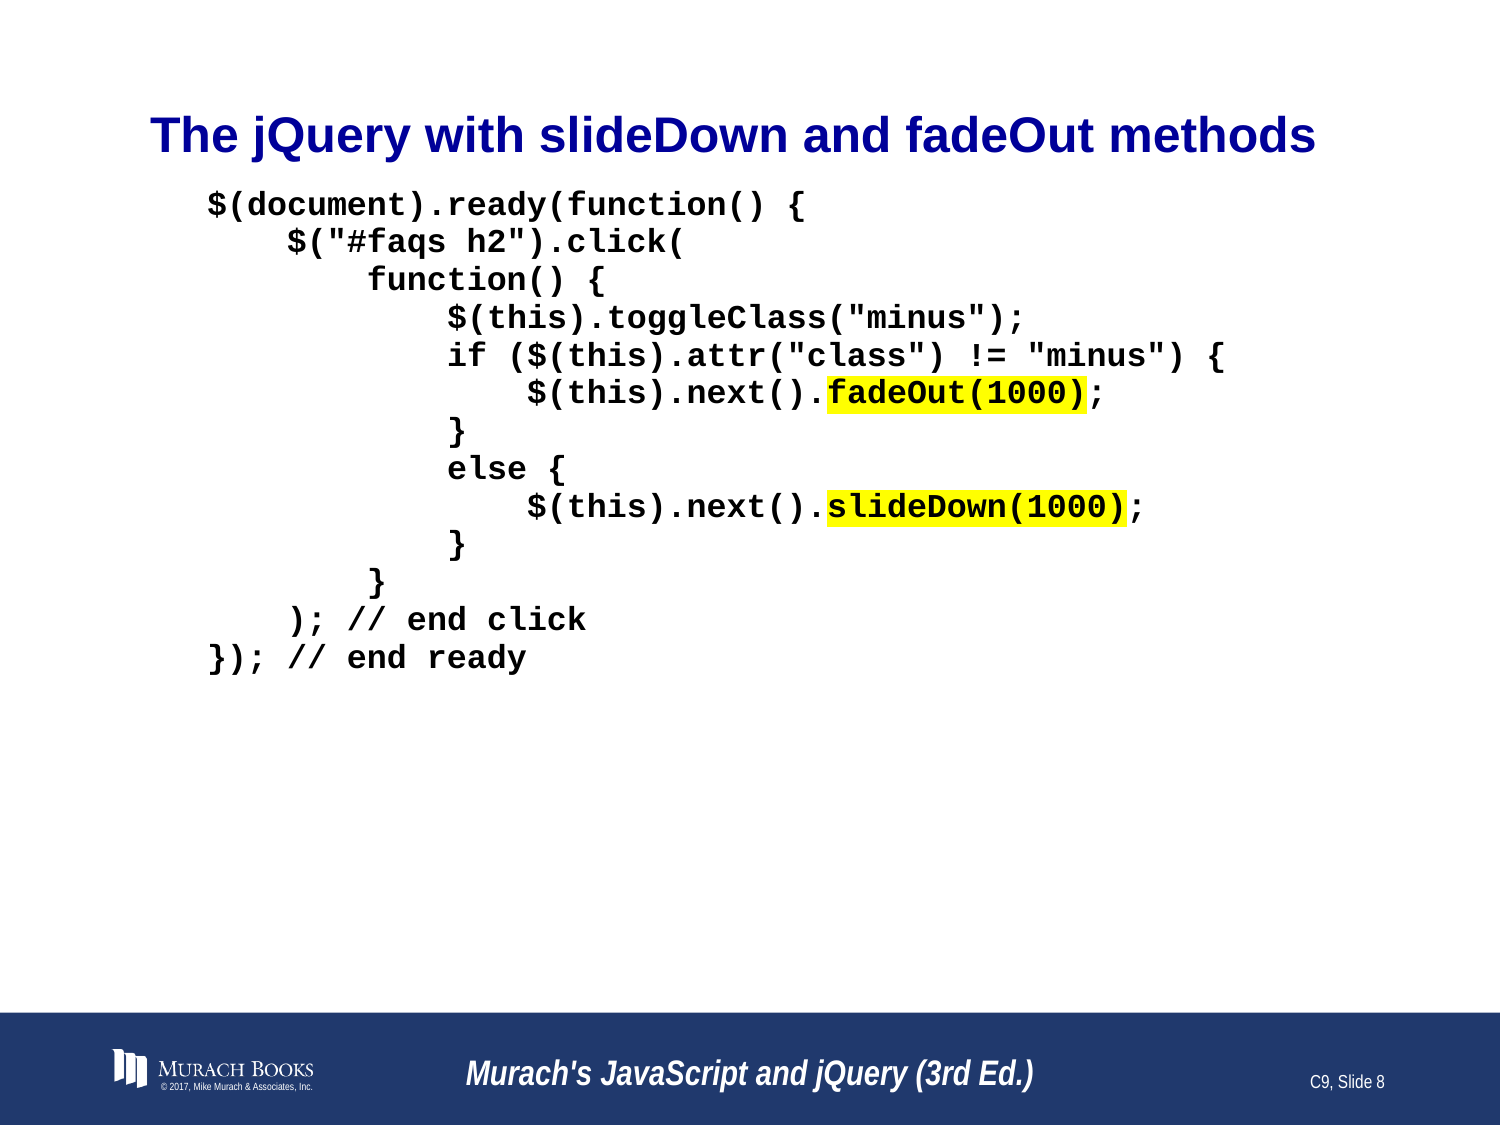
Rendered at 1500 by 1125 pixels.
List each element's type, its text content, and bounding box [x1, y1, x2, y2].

title The jQuery with slideDown and fadeOut methods [150, 102, 1350, 164]
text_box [149, 187, 1350, 718]
slide_number C9, Slide 8 [1087, 1025, 1400, 1100]
footer © 2017, Mike Murach & Associates, Inc. [12, 1025, 463, 1100]
slide_number Murach's JavaScript and jQuery (3rd Ed.) [463, 1025, 1050, 1100]
